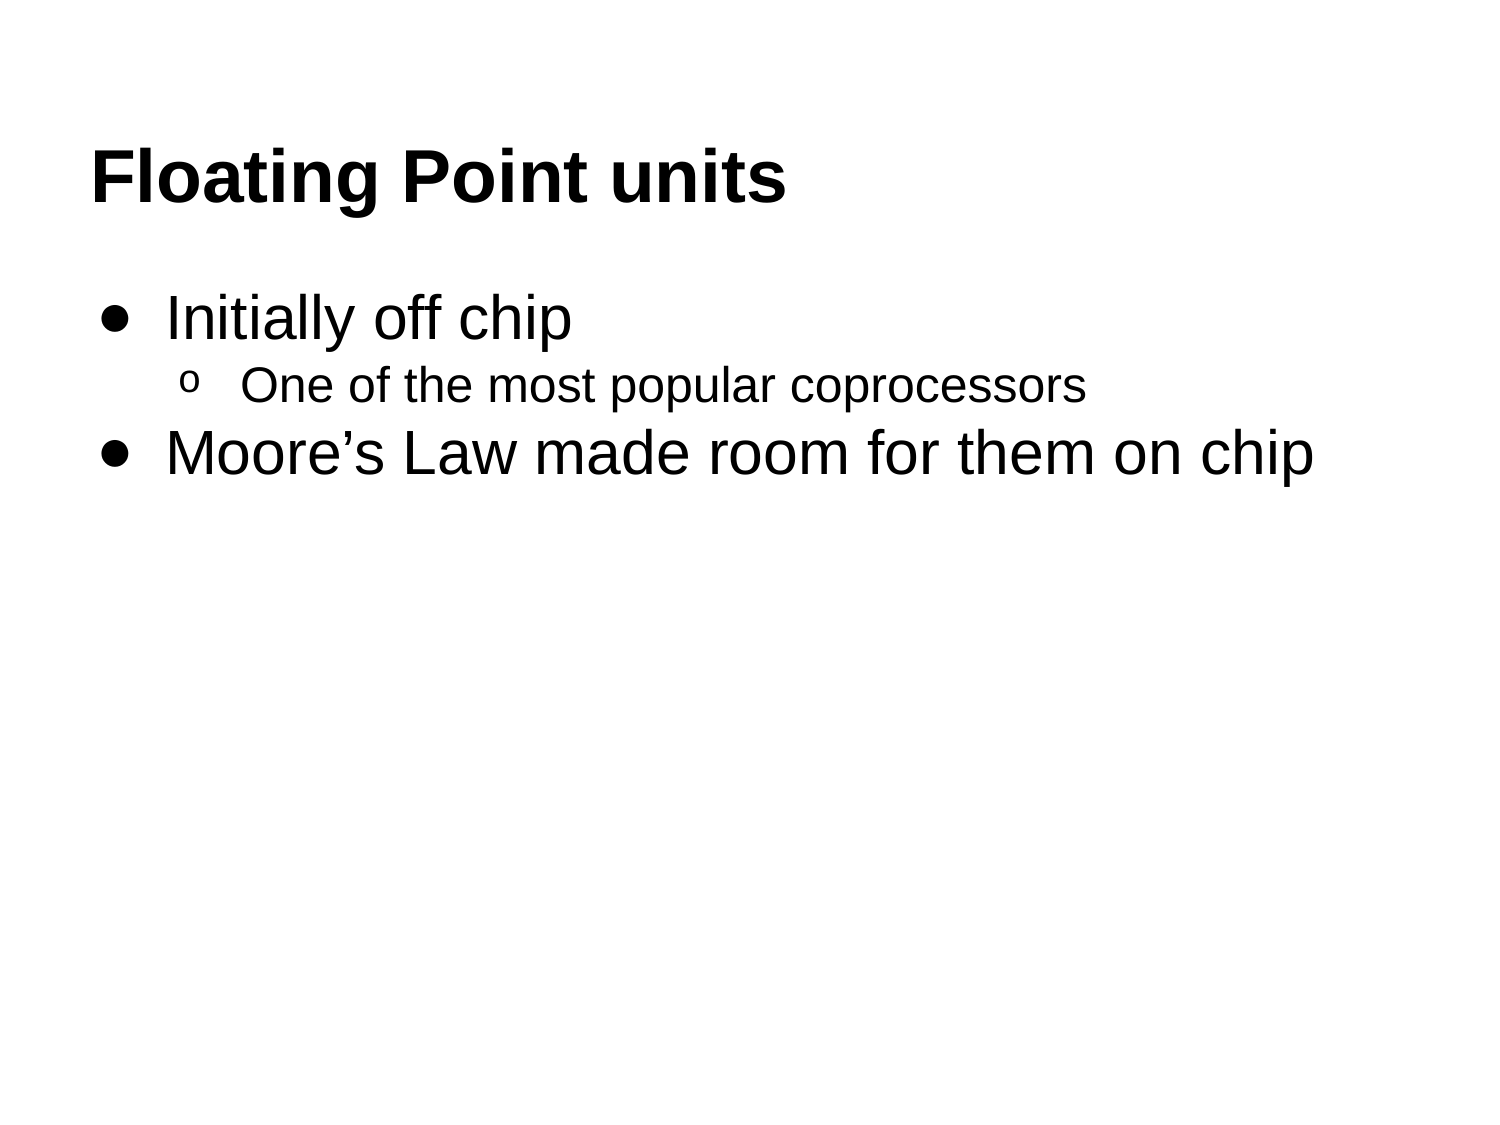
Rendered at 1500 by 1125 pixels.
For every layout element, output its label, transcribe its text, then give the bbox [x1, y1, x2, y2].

list Initially off chip One of the most popular coprocessors Moore’s Law made room for them on chip [75, 262, 1425, 1078]
title Floating Point units [75, 45, 1425, 233]
